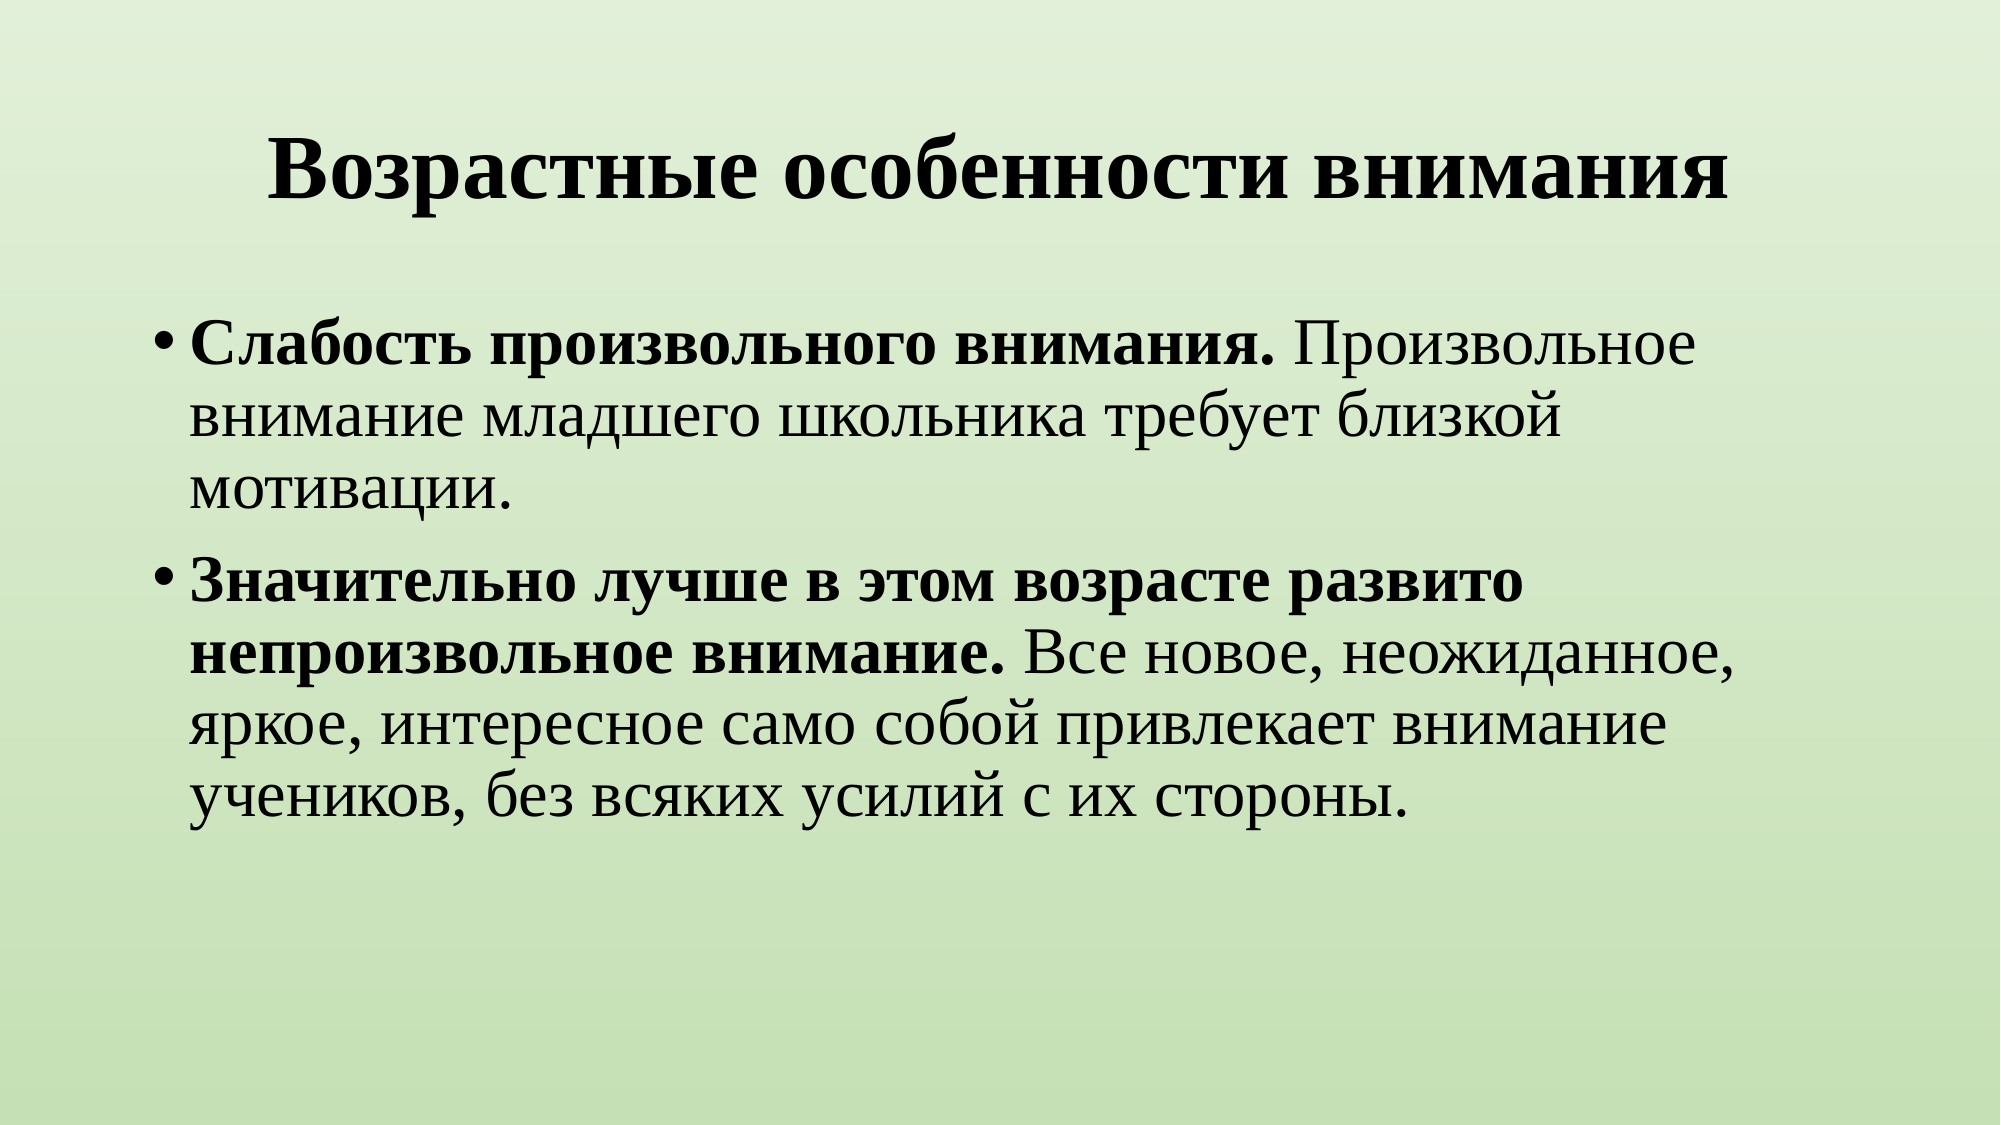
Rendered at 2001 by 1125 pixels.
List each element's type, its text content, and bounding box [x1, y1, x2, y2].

title Возрастные особенности внимания [137, 59, 1863, 278]
list Слабость произвольного внимания. Произвольное внимание младшего школьника требует близкой мотивации. Значительно лучше в этом возрасте развито непроизвольное внимание. Все новое, неожиданное, яркое, интересное само собой привлекает внимание учеников, без всяких усилий с их стороны. [137, 299, 1863, 1014]
